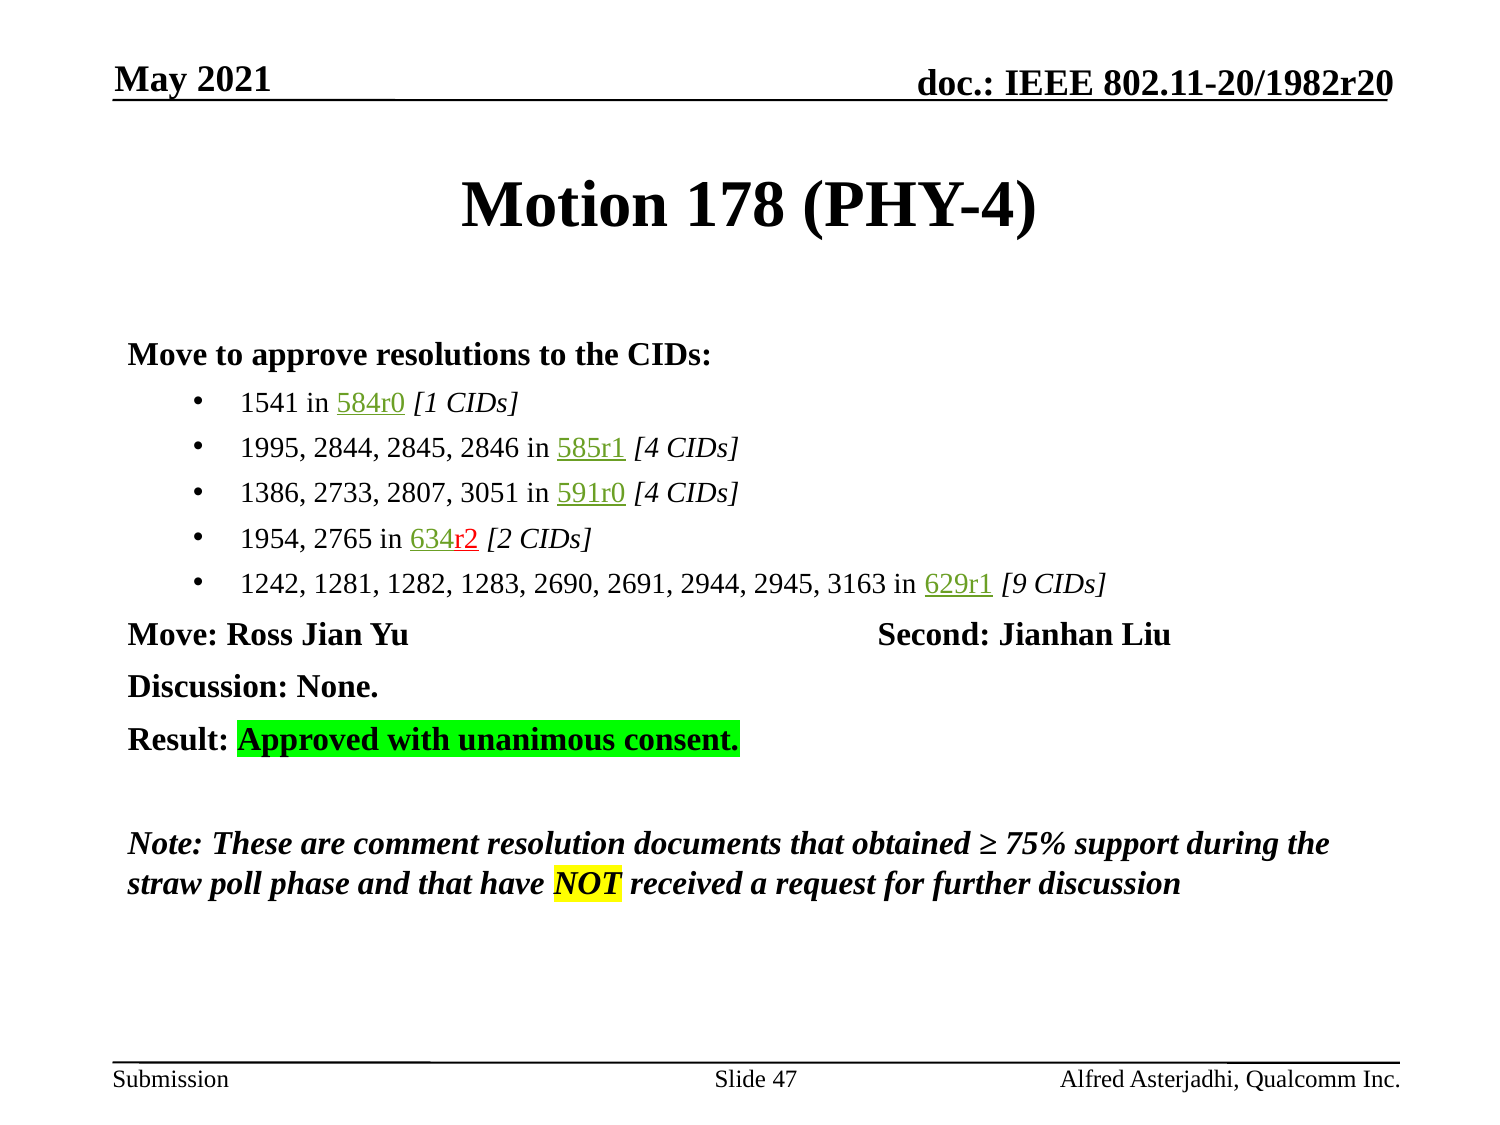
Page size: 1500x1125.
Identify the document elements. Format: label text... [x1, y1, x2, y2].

footer Alfred Asterjadhi, Qualcomm Inc. [878, 1061, 1402, 1093]
title Motion 178 (PHY-4) [112, 112, 1388, 288]
slide_number Slide 47 [712, 1061, 800, 1123]
list Move to approve resolutions to the CIDs: 1541 in 584r0 [1 CIDs] 1995, 2844, 2845, 2846 in 585r1 [4 CIDs] 1386, 2733, 2807, 3051 in 591r0 [4 CIDs] 1954, 2765 in 634r2 [2 CIDs] 1242, 1281, 1282, 1283, 2690, 2691, 2944, 2945, 3163 in 629r1 [9 CIDs] Move: Ross Jian Yu Second: Jianhan Liu Discussion: None. Result: Approved with unanimous consent. Note: These are comment resolution documents that obtained ≥ 75% support during the straw poll phase and that have NOT received a request for further discussion [112, 324, 1388, 1063]
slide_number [114, 54, 423, 100]
